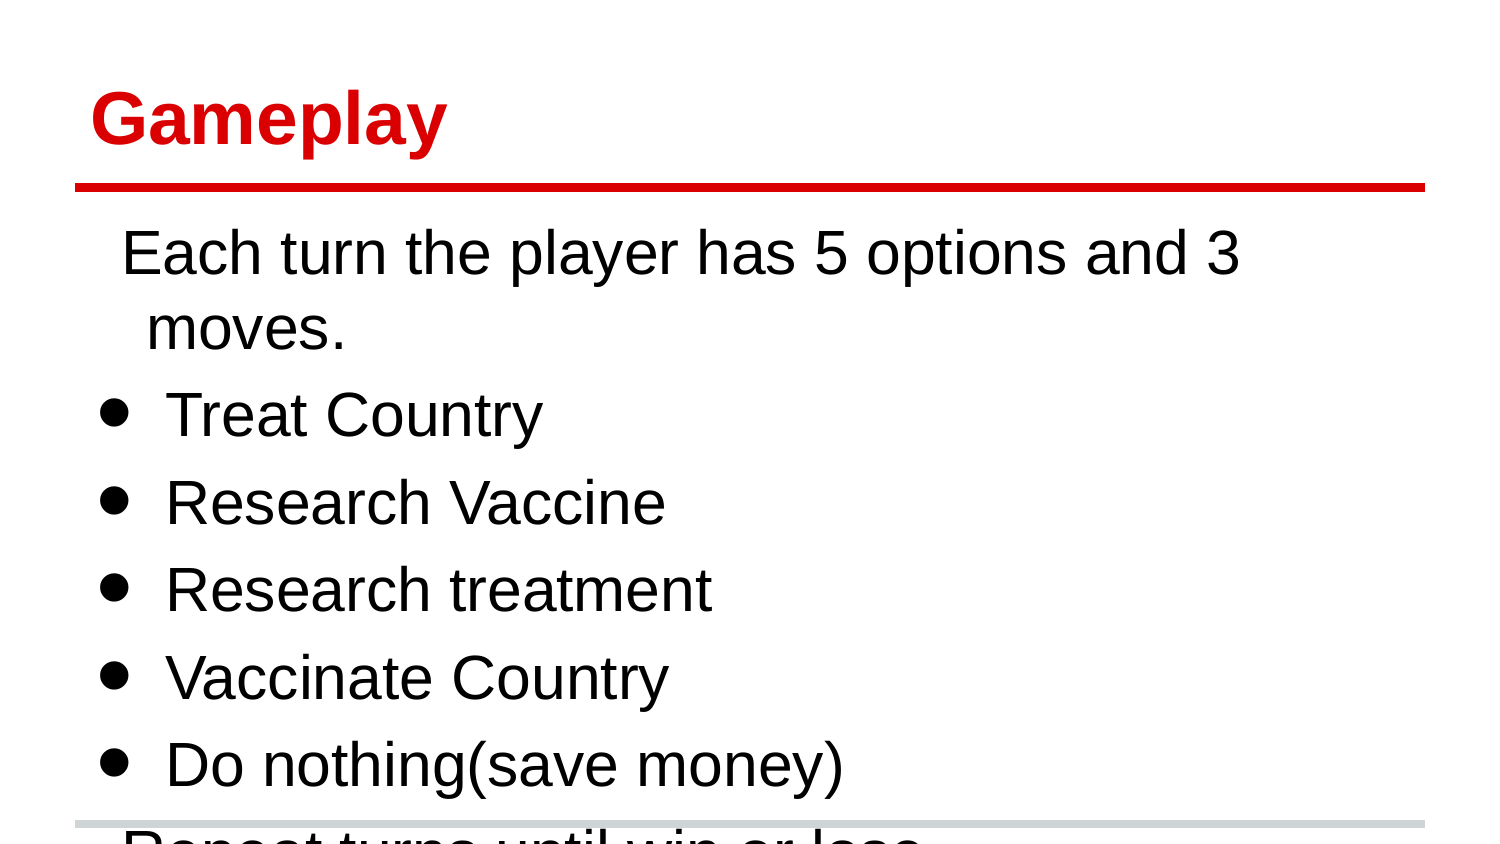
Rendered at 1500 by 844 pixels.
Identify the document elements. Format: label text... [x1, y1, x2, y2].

title Gameplay [75, 33, 1425, 175]
list Each turn the player has 5 options and 3 moves. Treat Country Research Vaccine Research treatment Vaccinate Country Do nothing(save money) Repeat turns until win or lose. [75, 196, 1425, 808]
